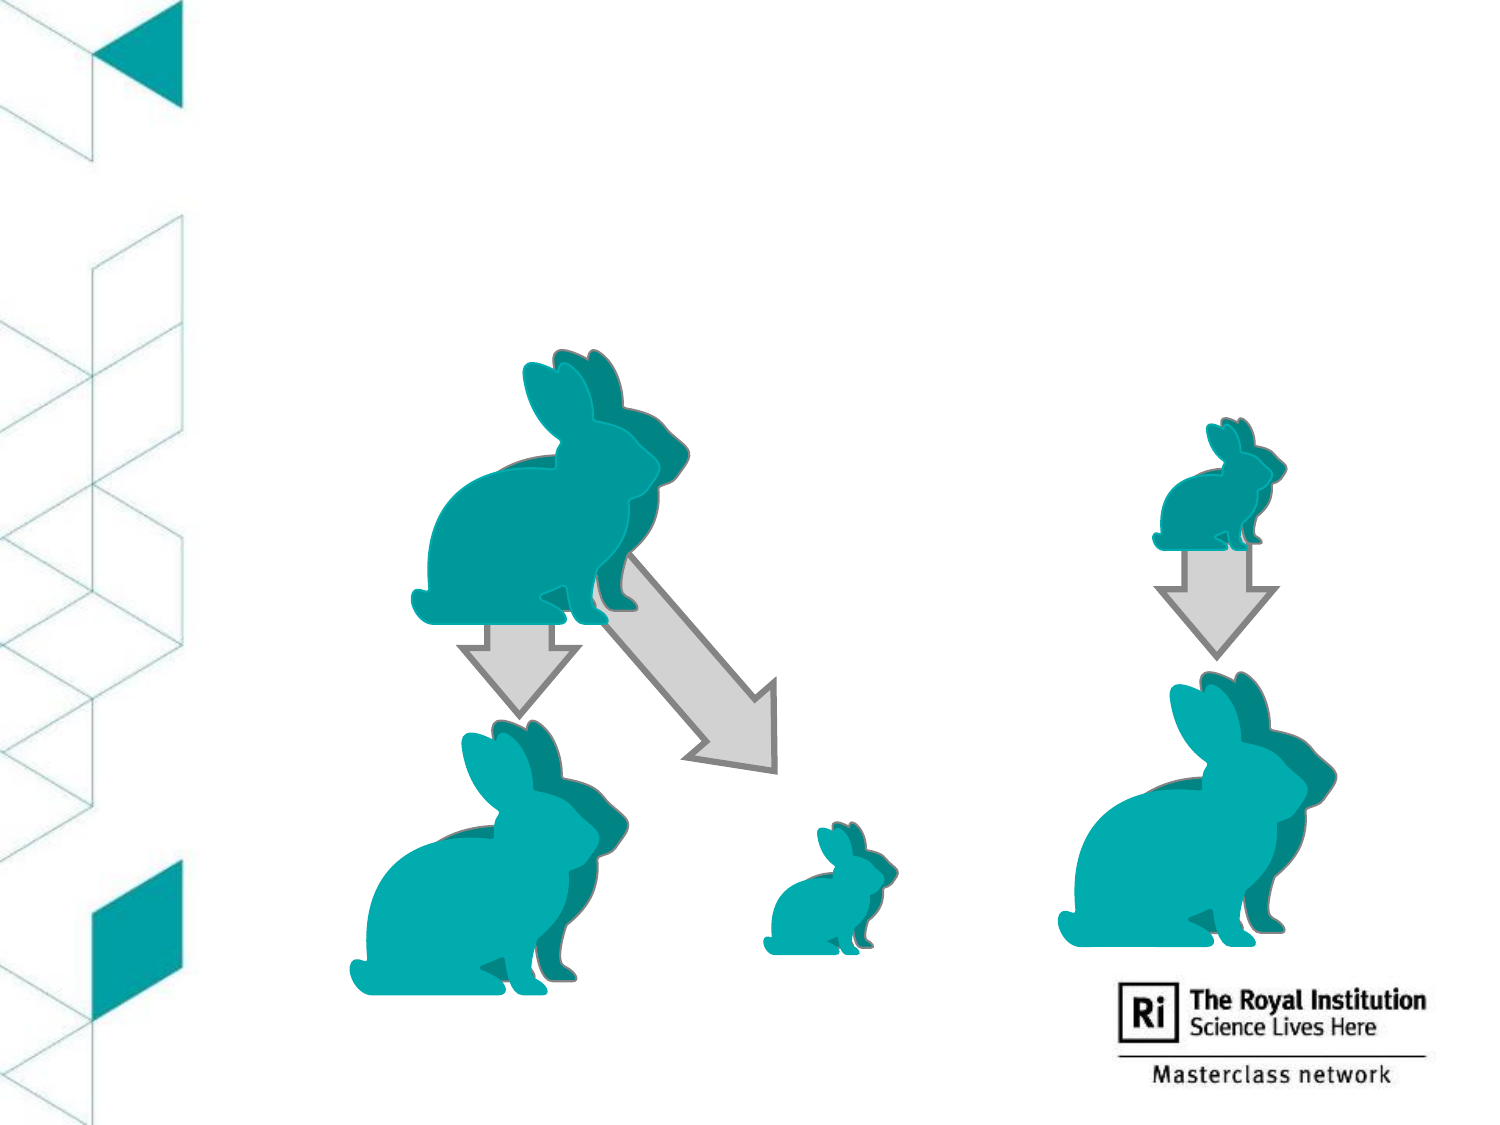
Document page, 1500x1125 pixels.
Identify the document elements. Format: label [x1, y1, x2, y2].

text_box [1058, 671, 1337, 947]
text_box [350, 720, 629, 995]
picture [0, 0, 215, 1125]
text_box [1159, 551, 1274, 657]
picture [1112, 975, 1436, 1102]
text_box [411, 349, 690, 625]
text_box [462, 625, 577, 716]
text_box [1152, 417, 1287, 551]
text_box [605, 624, 775, 772]
text_box [764, 822, 899, 955]
